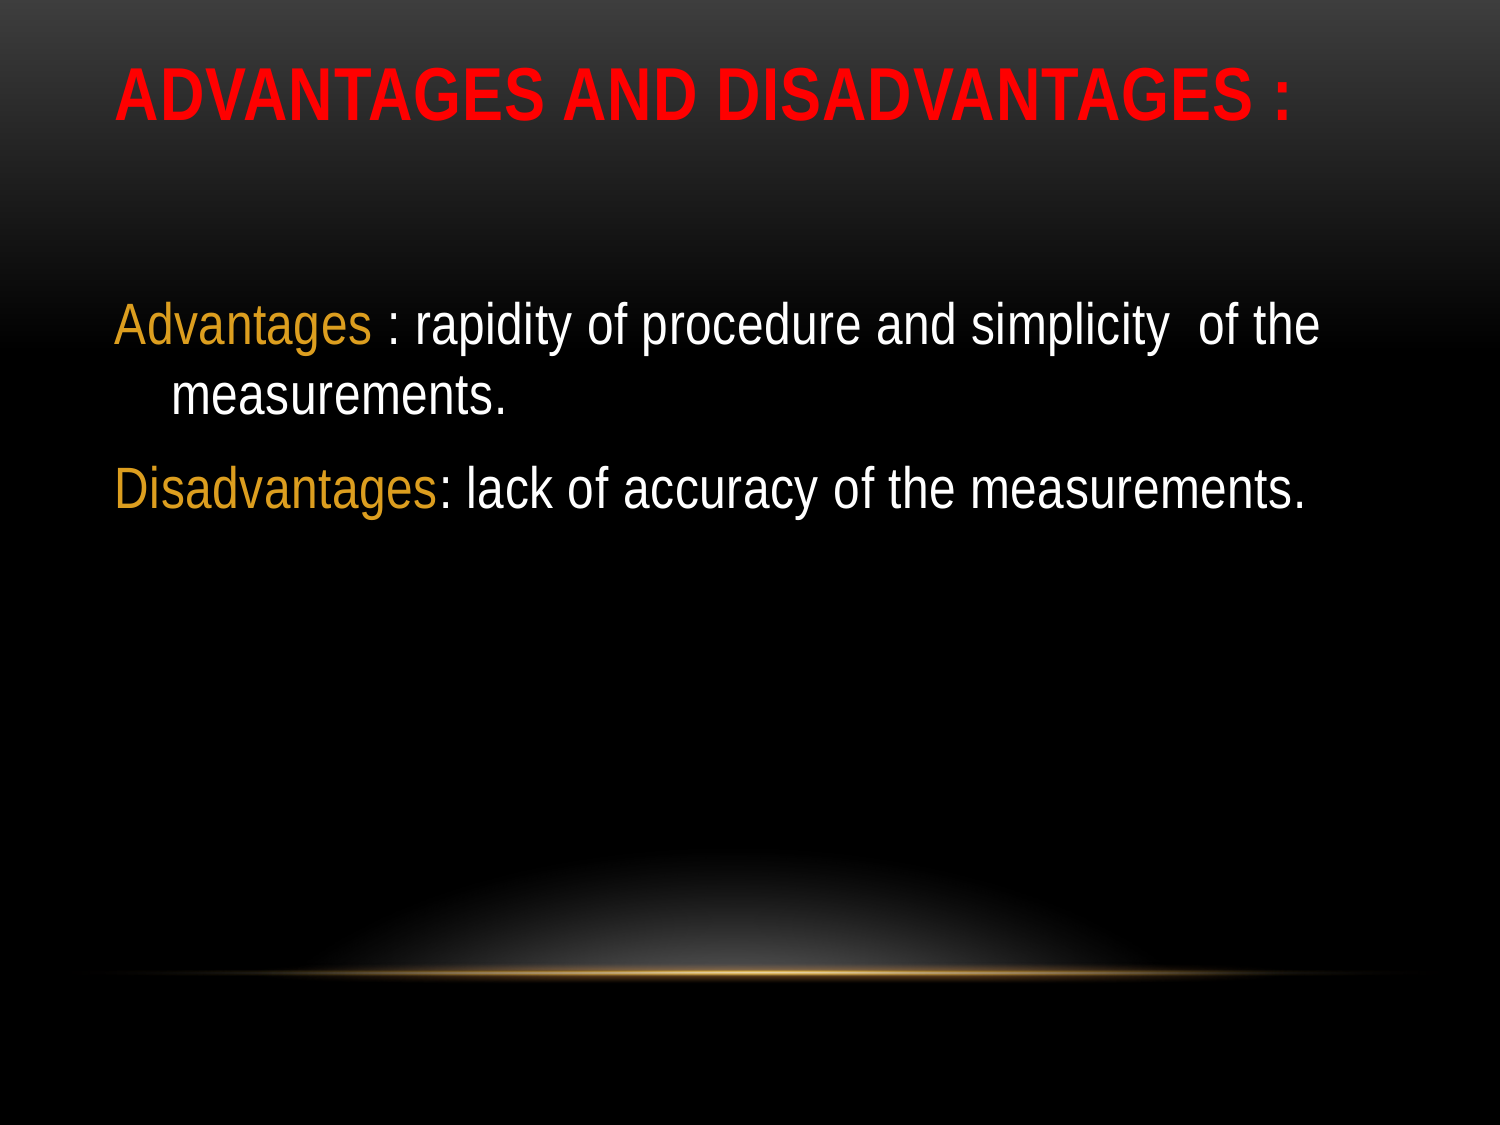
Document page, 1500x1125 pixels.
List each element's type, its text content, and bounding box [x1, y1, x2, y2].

list Advantages : rapidity of procedure and simplicity of the measurements. Disadvantages: lack of accuracy of the measurements. [99, 184, 1400, 938]
picture [0, 0, 1500, 1125]
title Advantages and disadvantages : [99, 45, 1400, 184]
